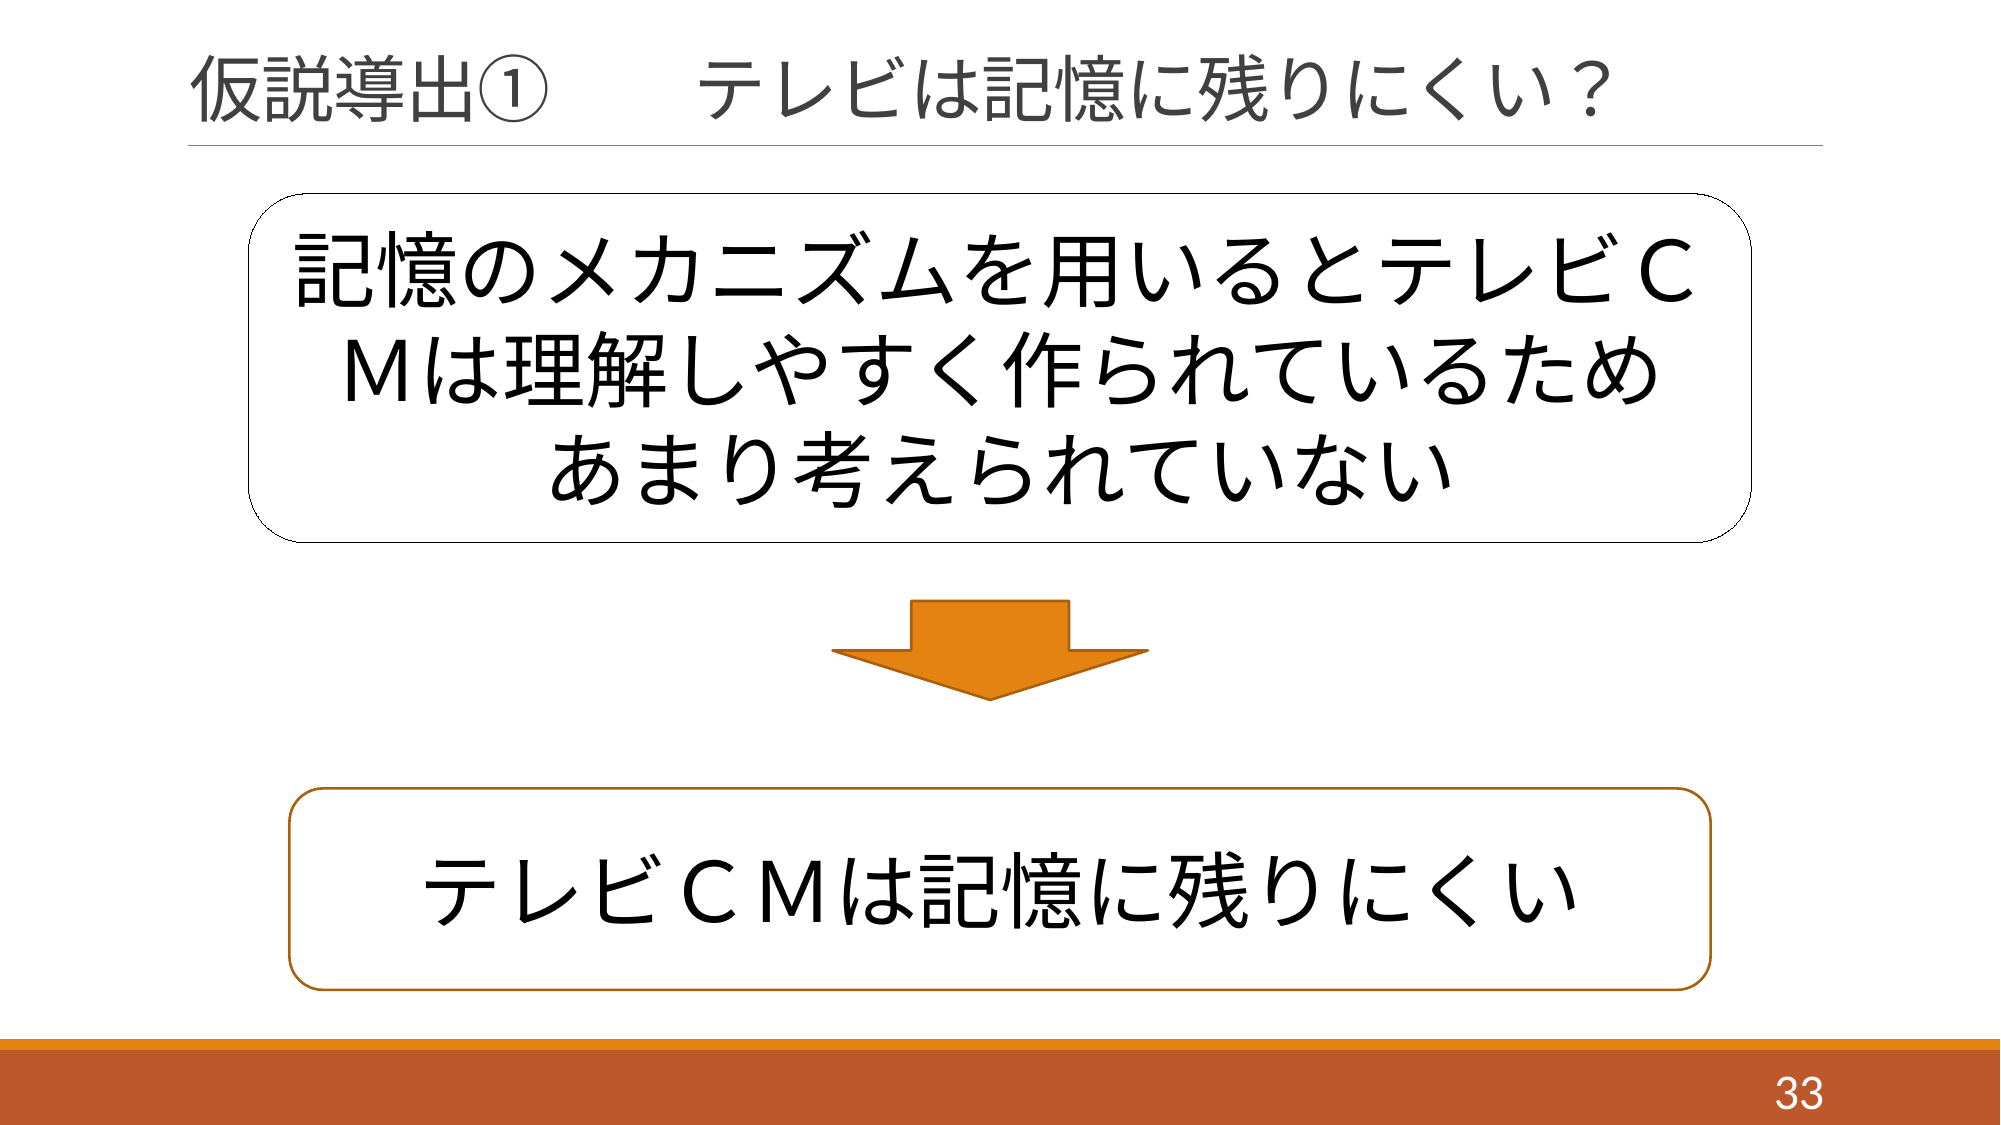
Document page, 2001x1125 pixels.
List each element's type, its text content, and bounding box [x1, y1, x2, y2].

slide_number 33 [1624, 1059, 1840, 1120]
text_box テレビＣＭは記憶に残りにくい [288, 787, 1712, 992]
title 仮説導出① テレビは記憶に残りにくい？ [174, 13, 1825, 140]
text_box 記憶のメカニズムを用いるとテレビＣＭは理解しやすく作られているため あまり考えられていない [248, 193, 1752, 543]
text_box [831, 599, 1150, 702]
